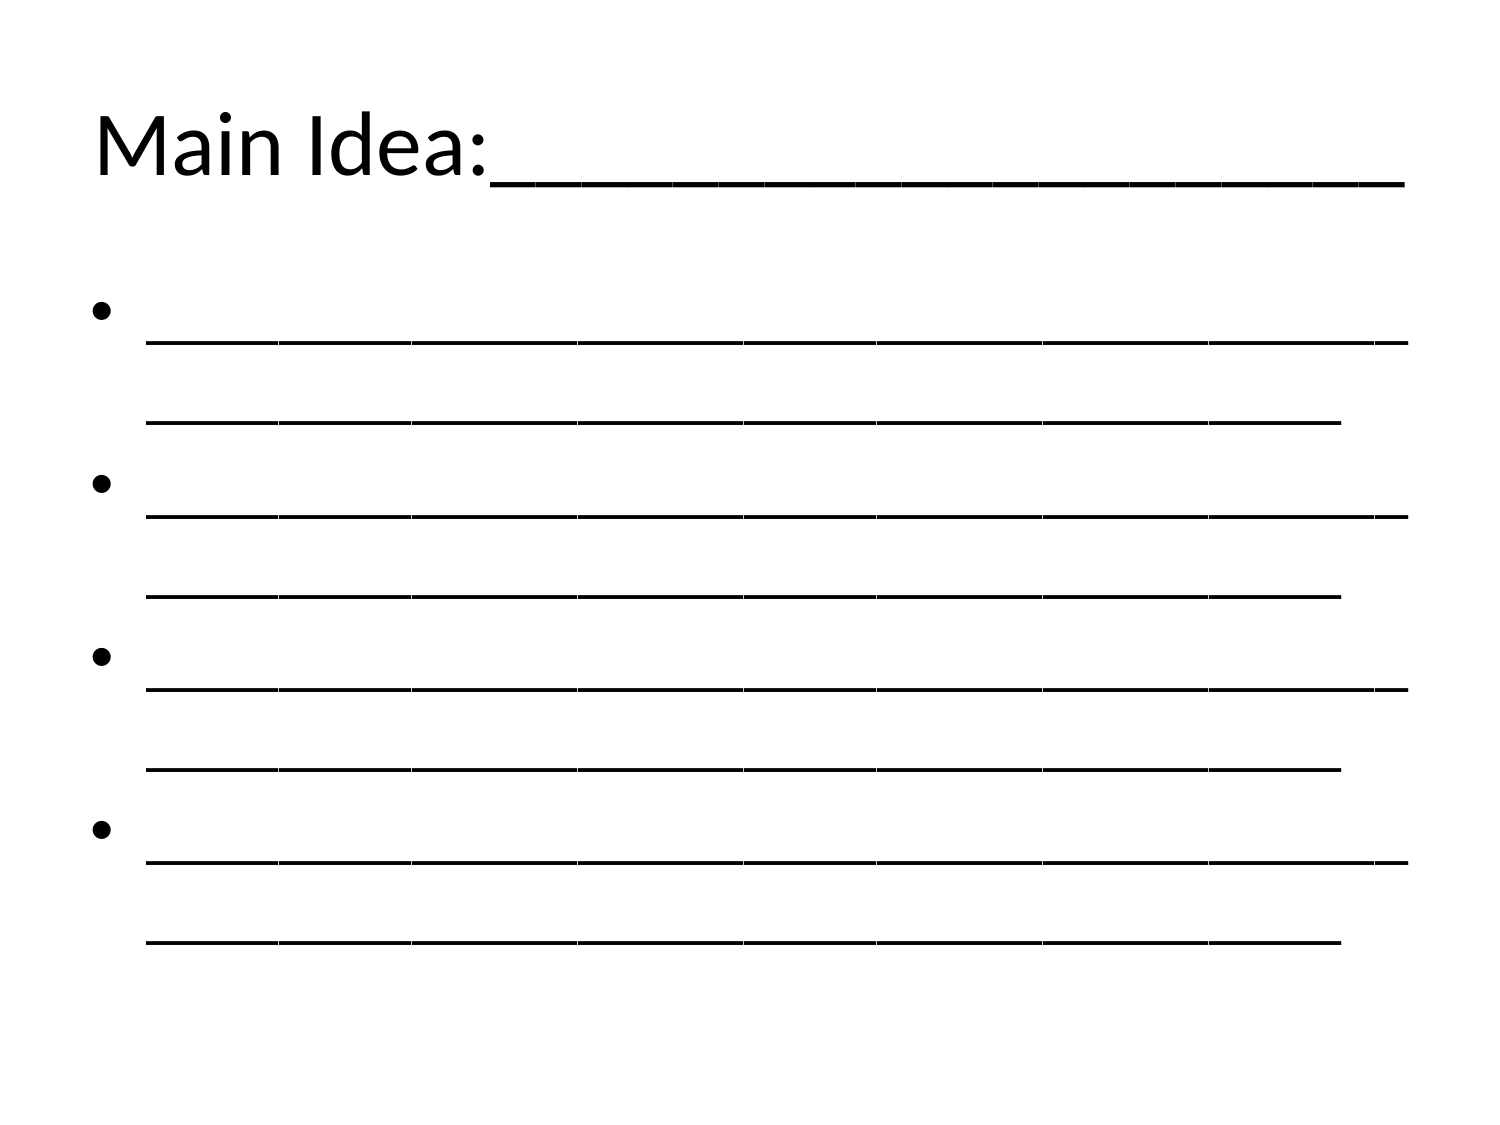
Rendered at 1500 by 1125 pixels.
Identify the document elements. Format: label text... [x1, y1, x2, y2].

title Main Idea:____________________ [75, 45, 1425, 233]
list __________________________________________________________________________ __________________________________________________________________________ __________________________________________________________________________ __________________________________________________________________________ [75, 262, 1425, 1005]
